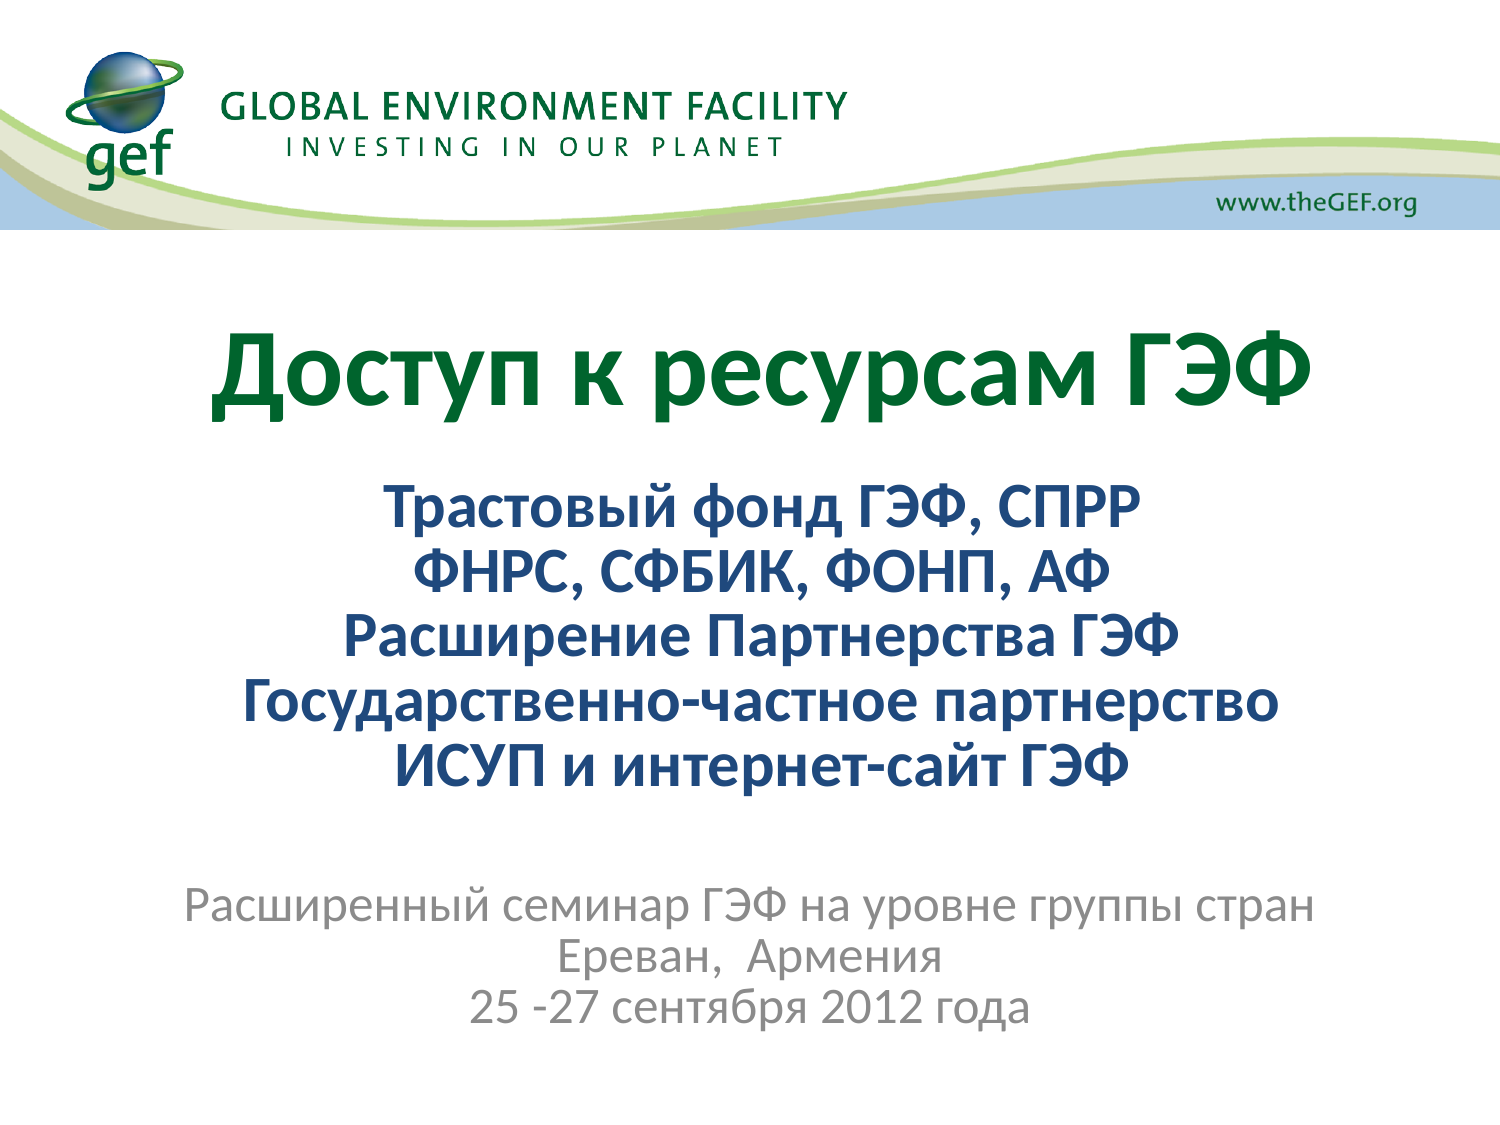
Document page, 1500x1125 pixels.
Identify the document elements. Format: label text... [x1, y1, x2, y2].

picture [0, 24, 1500, 230]
subtitle Расширенный семинар ГЭФ на уровне группы стран Ереван, Армения 25 -27 сентября 2012 года [149, 874, 1351, 1088]
title Доступ к ресурсам ГЭФ Трастовый фонд ГЭФ, СПРР ФНРС, СФБИК, ФОНП, АФ Расширение Партнерства ГЭФ Государственно-частное партнерство ИСУП и интернет-сайт ГЭФ [87, 262, 1438, 863]
